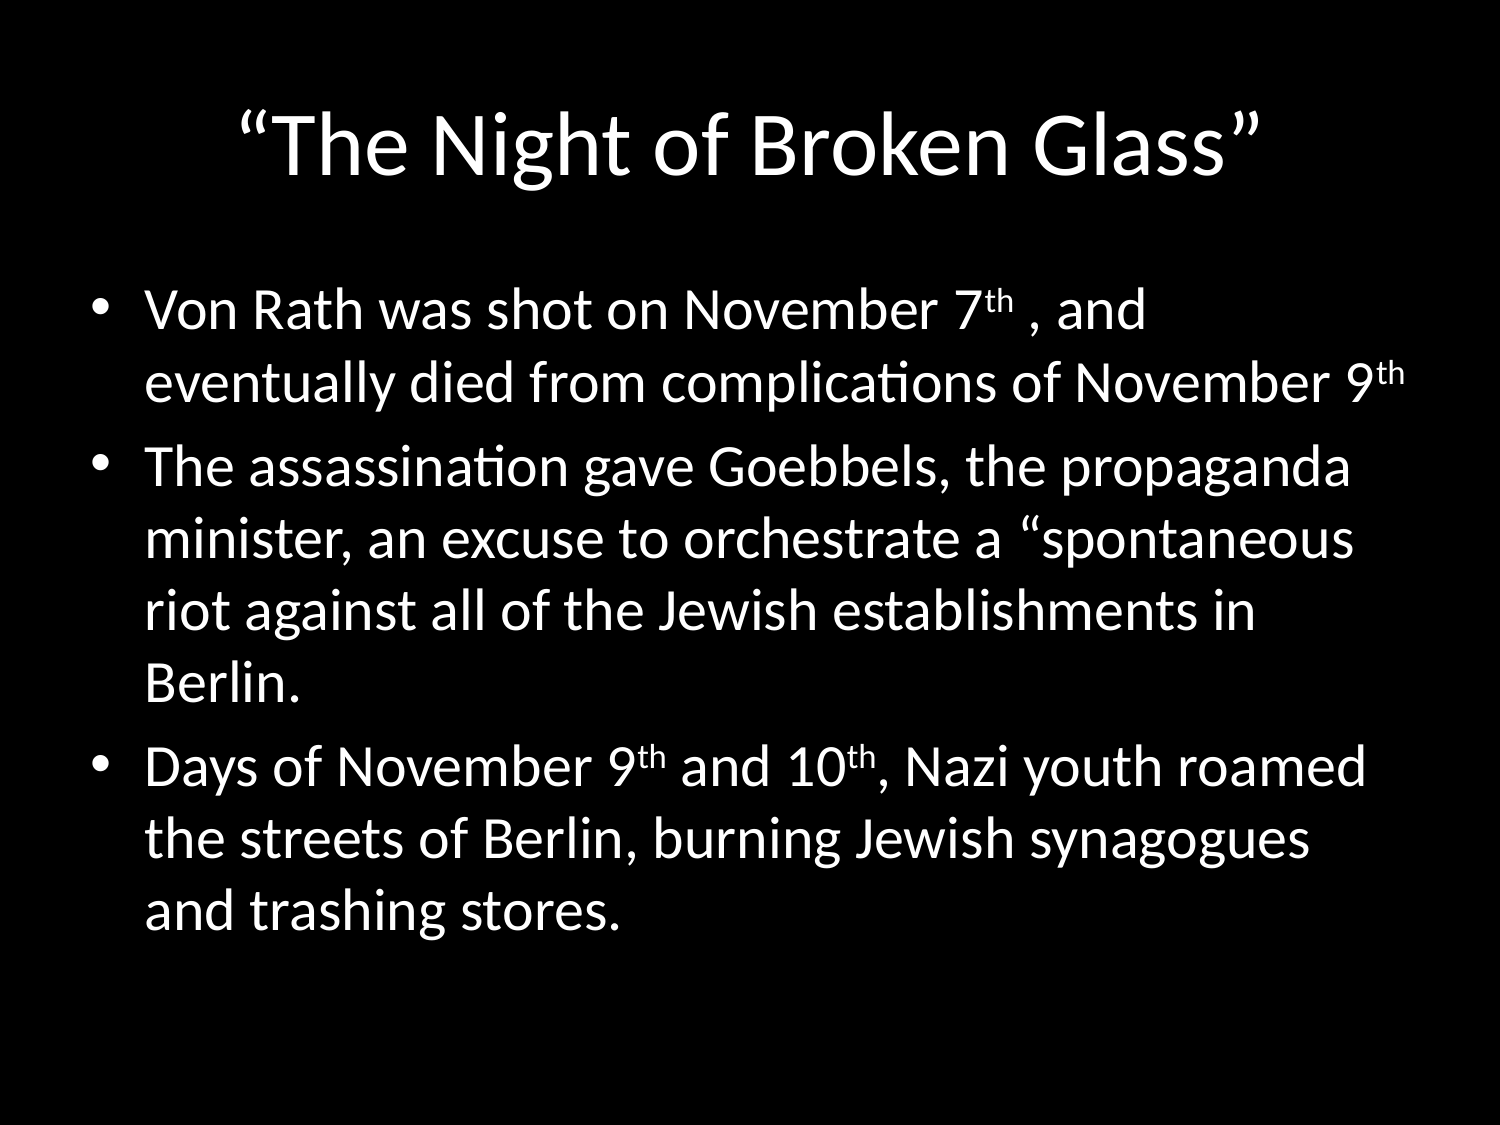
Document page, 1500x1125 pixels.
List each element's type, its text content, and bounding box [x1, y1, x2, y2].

title “The Night of Broken Glass” [75, 45, 1425, 233]
list Von Rath was shot on November 7th , and eventually died from complications of November 9th The assassination gave Goebbels, the propaganda minister, an excuse to orchestrate a “spontaneous riot against all of the Jewish establishments in Berlin. Days of November 9th and 10th, Nazi youth roamed the streets of Berlin, burning Jewish synagogues and trashing stores. [75, 262, 1425, 1005]
